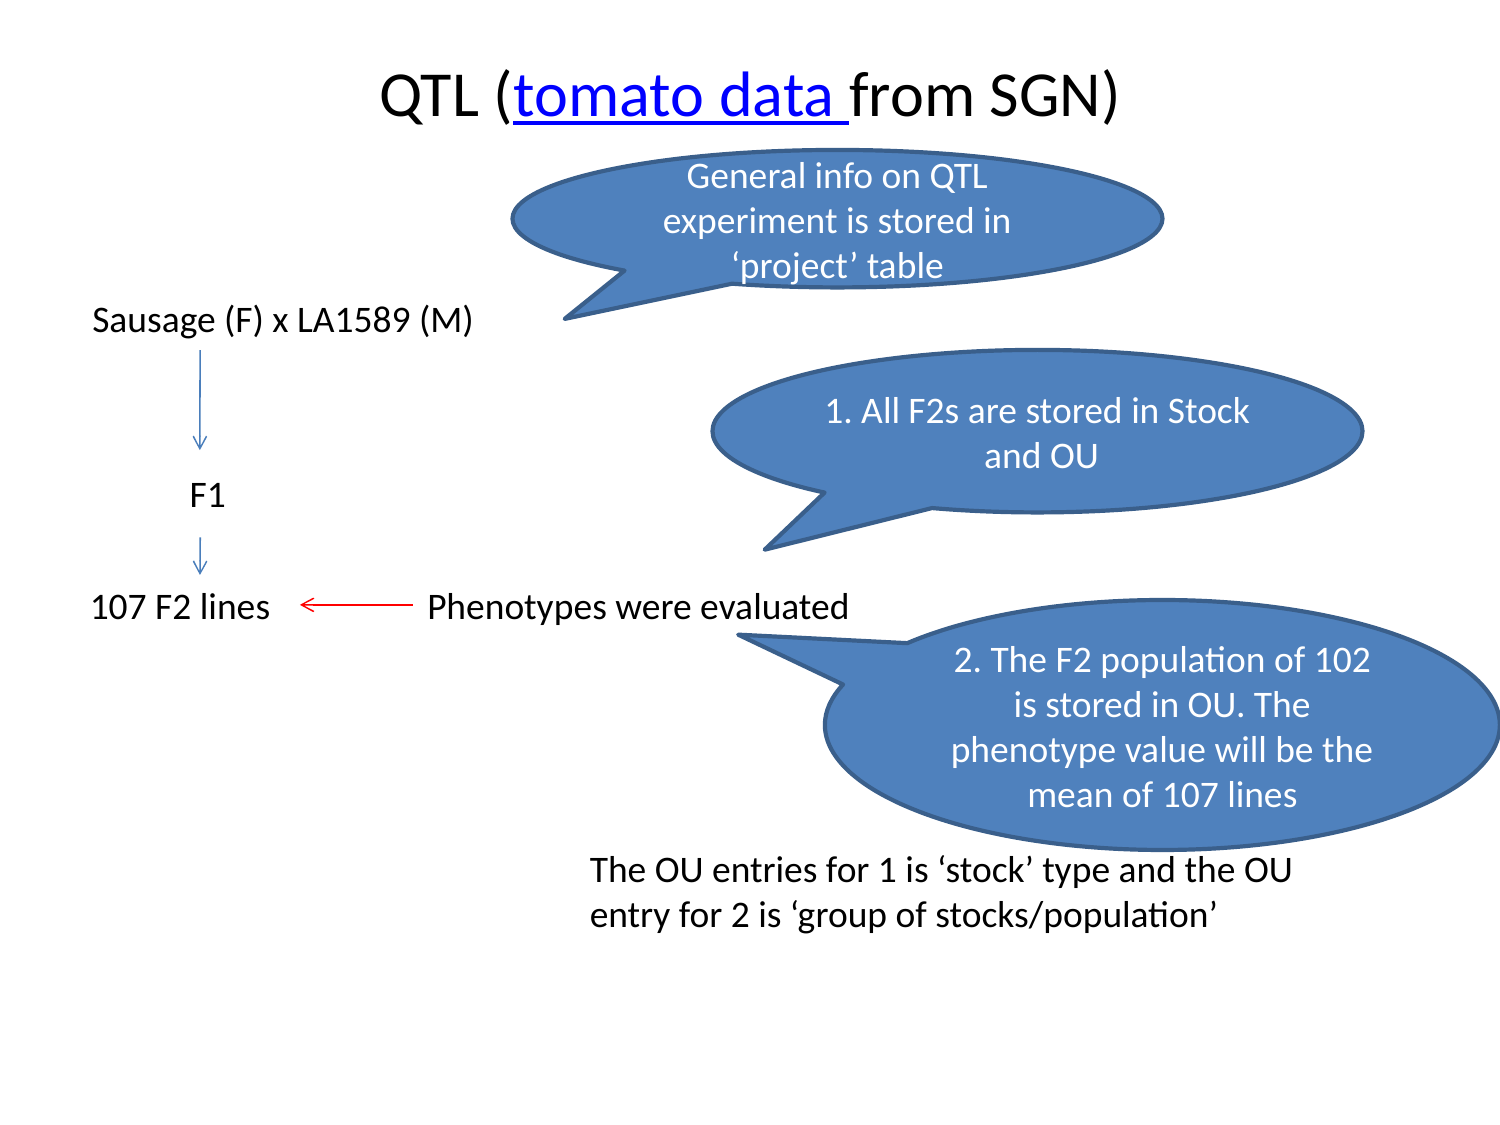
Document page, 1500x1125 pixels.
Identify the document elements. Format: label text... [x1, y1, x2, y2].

text_box The OU entries for 1 is ‘stock’ type and the OU entry for 2 is ‘group of stocks/population’ [574, 837, 1313, 943]
text_box General info on QTL experiment is stored in ‘project’ table [510, 147, 1165, 321]
text_box 107 F2 lines [74, 574, 300, 635]
text_box 2. The F2 population of 102 is stored in OU. The phenotype value will be the mean of 107 lines [736, 597, 1500, 839]
text_box Sausage (F) x LA1589 (M) [77, 287, 490, 348]
text_box Phenotypes were evaluated [412, 574, 888, 635]
text_box 1. All F2s are stored in Stock and OU [710, 347, 1365, 552]
title QTL (tomato data from SGN) [75, 45, 1425, 138]
text_box F1 [174, 462, 242, 523]
